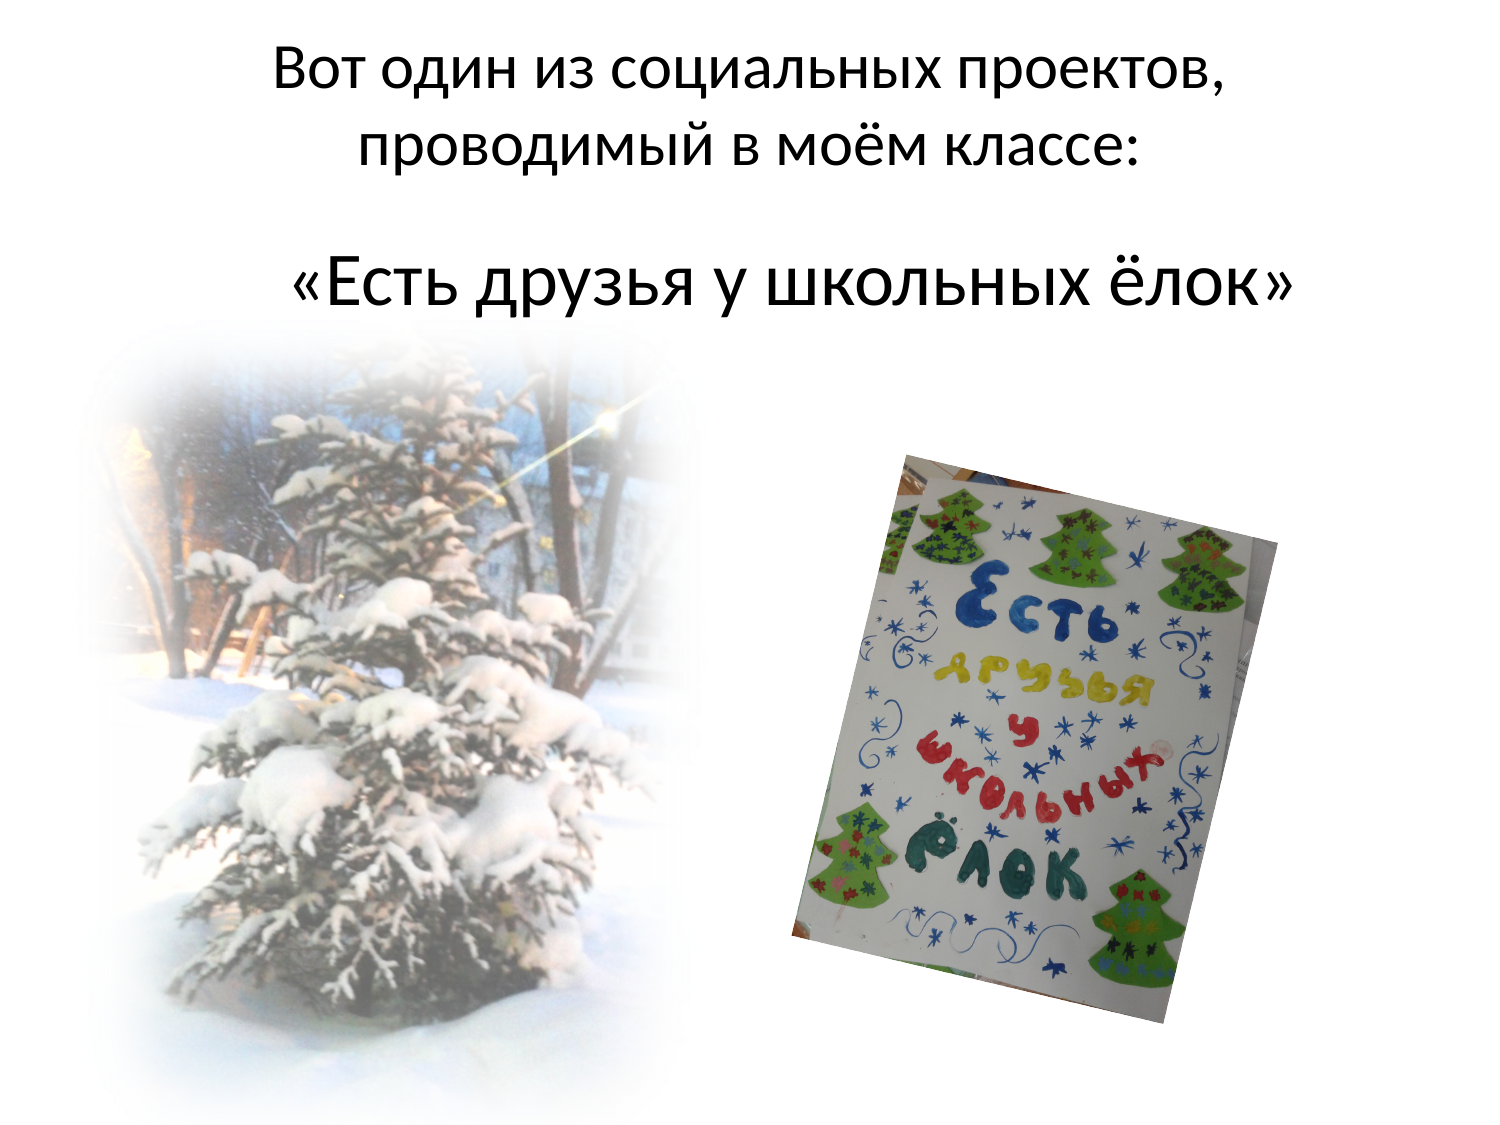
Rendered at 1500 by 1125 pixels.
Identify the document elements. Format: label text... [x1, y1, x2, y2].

picture [74, 316, 708, 1125]
title «Есть друзья у школьных ёлок» [117, 220, 1468, 420]
picture [786, 456, 1283, 1023]
list Вот один из социальных проектов, проводимый в моём классе: [75, 15, 1425, 187]
